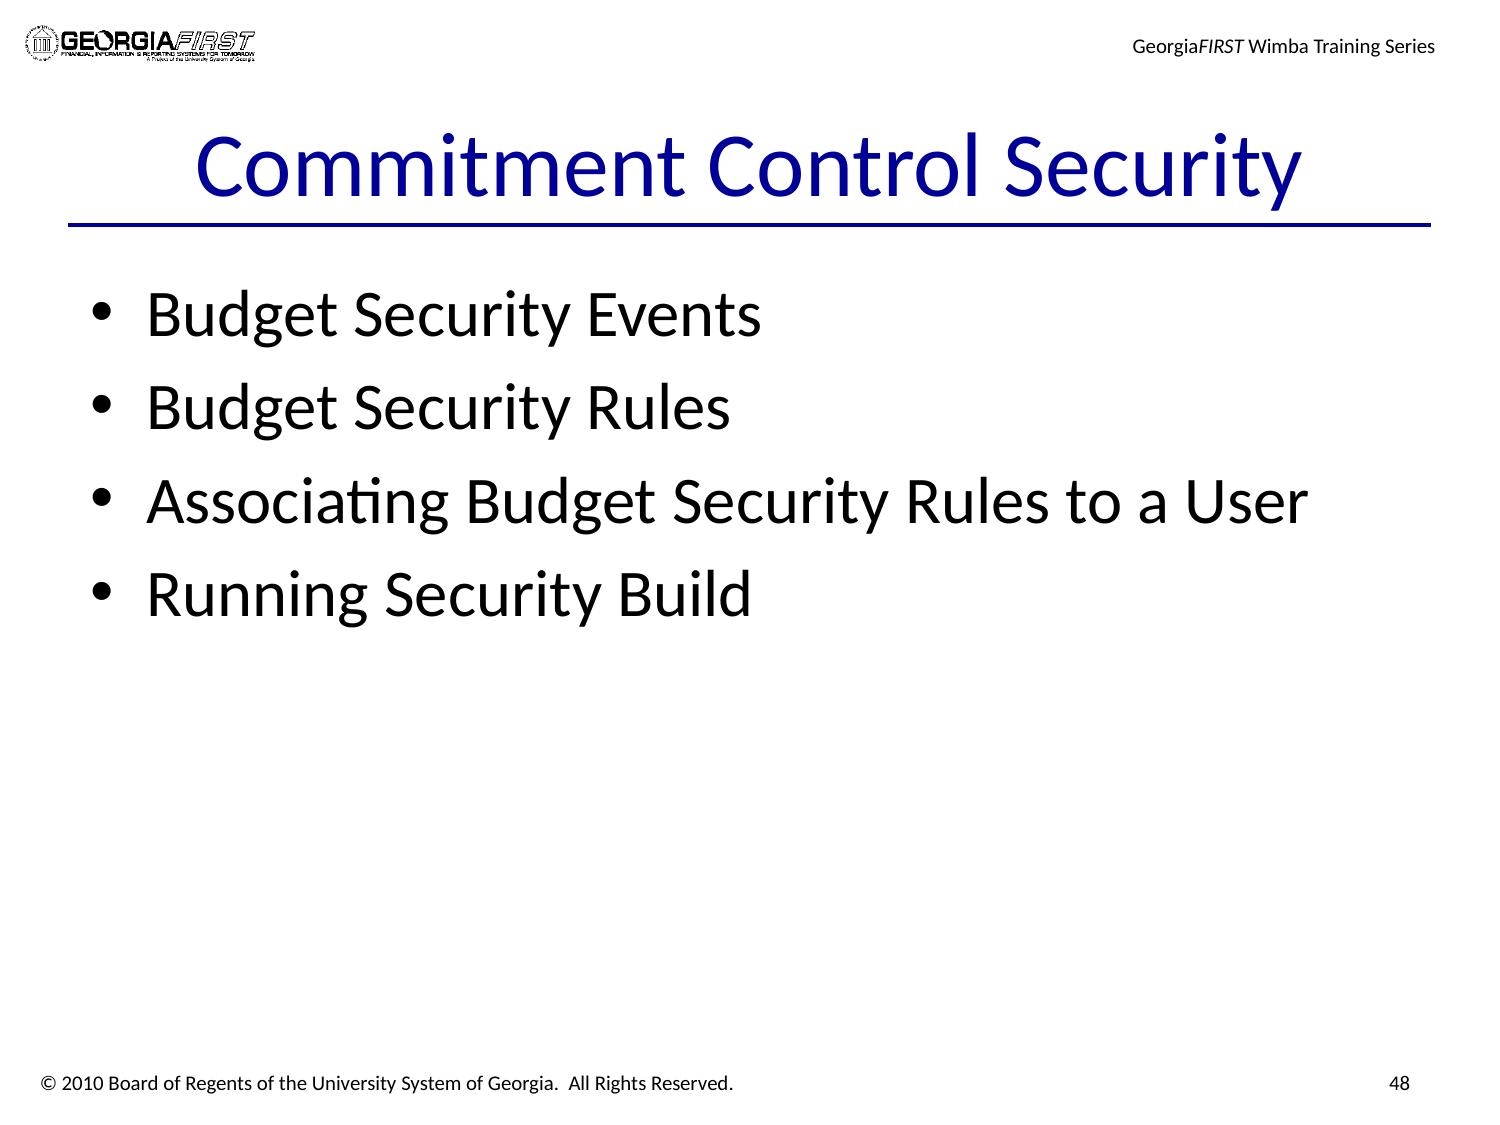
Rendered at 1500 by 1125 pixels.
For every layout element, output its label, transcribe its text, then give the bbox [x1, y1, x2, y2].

title Commitment Control Security [75, 87, 1425, 233]
list Budget Security Events Budget Security Rules Associating Budget Security Rules to a User Running Security Build [75, 262, 1425, 1005]
picture [24, 24, 255, 63]
